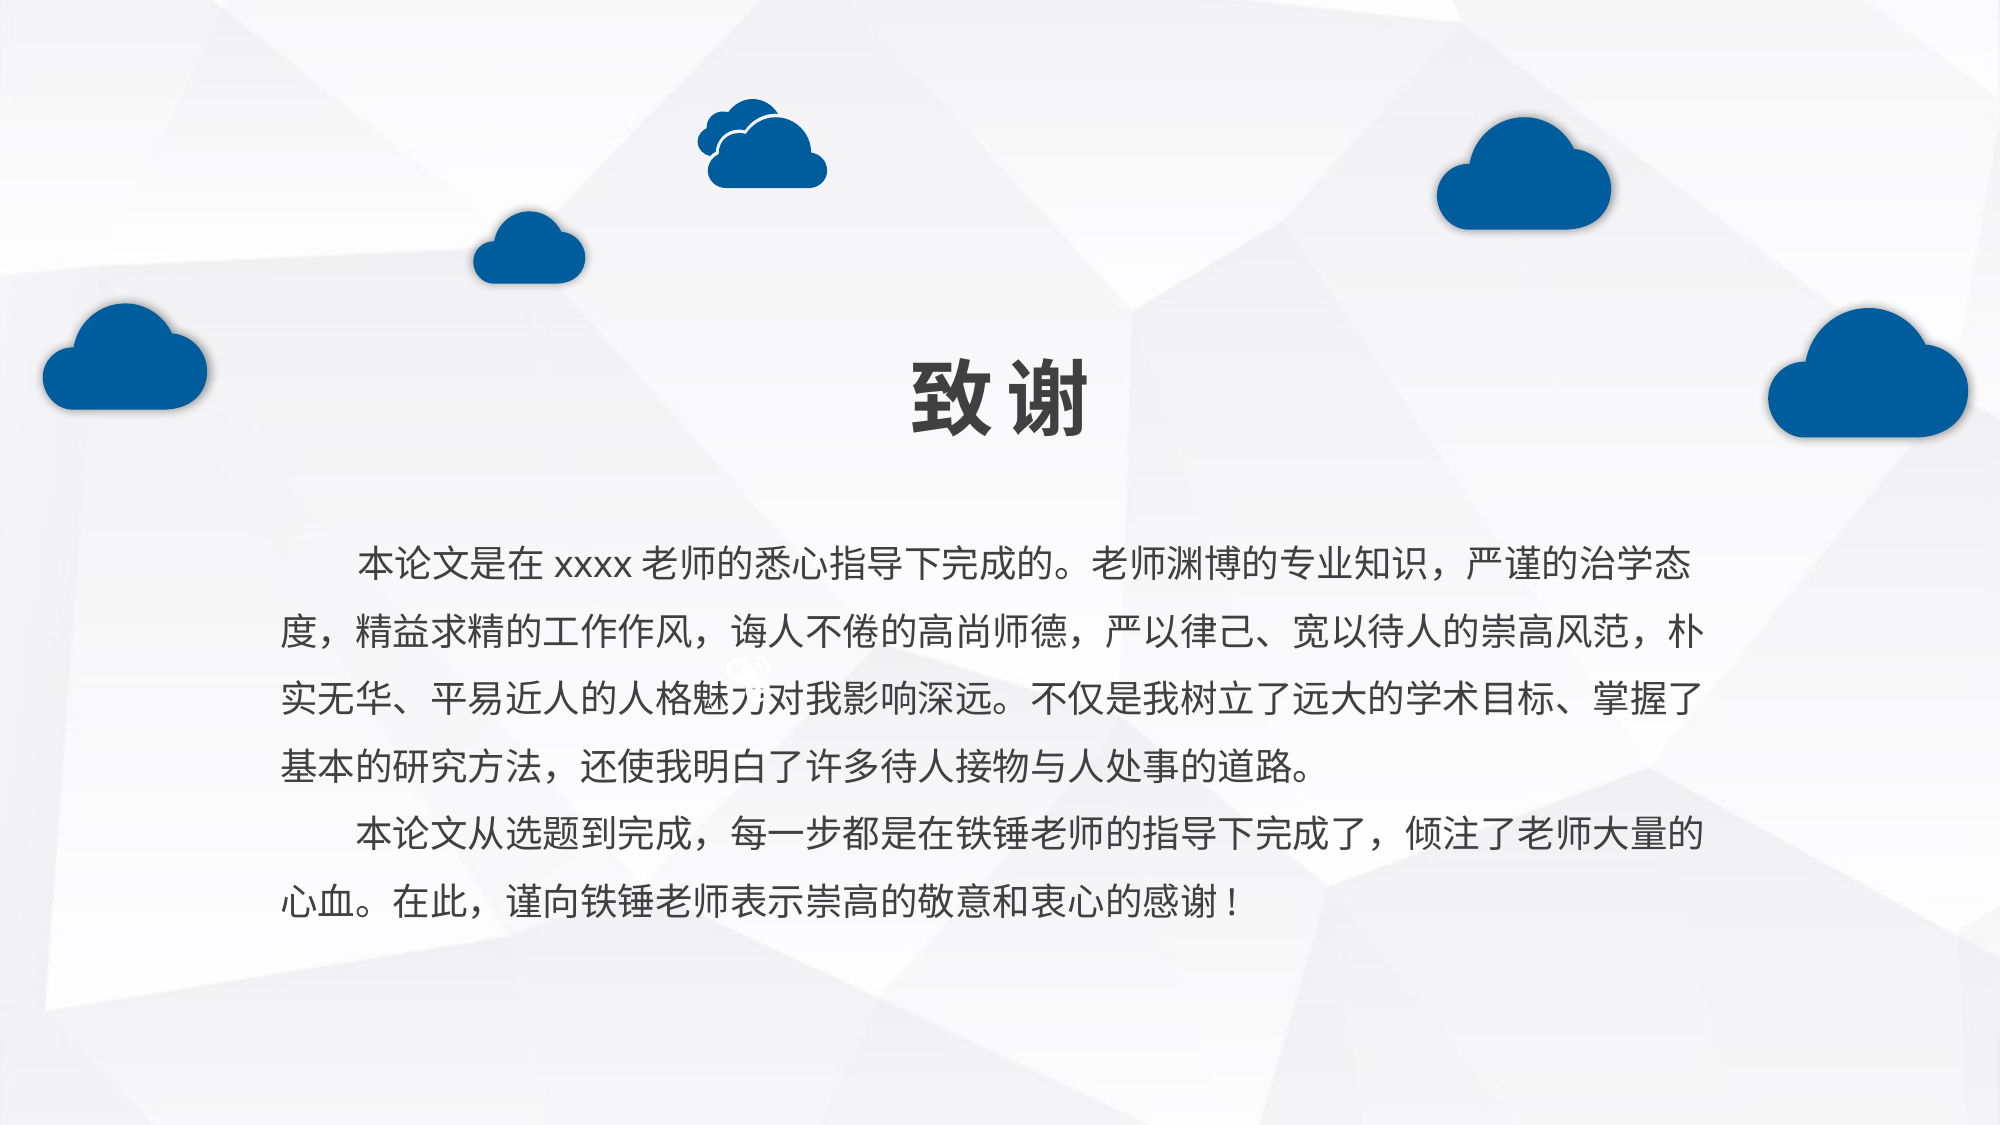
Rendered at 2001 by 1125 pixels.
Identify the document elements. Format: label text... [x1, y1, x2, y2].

text_box [473, 211, 586, 284]
text_box [1436, 117, 1612, 230]
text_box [697, 99, 828, 189]
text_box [724, 655, 771, 704]
text_box 本论文是在xxxx老师的悉心指导下完成的。老师渊博的专业知识，严谨的治学态度，精益求精的工作作风，诲人不倦的高尚师德，严以律己、宽以待人的崇高风范，朴实无华、平易近人的人格魅力对我影响深远。不仅是我树立了远大的学术目标、掌握了基本的研究方法，还使我明白了许多待人接物与人处事的道路。 本论文从选题到完成，每一步都是在铁锤老师的指导下完成了，倾注了老师大量的心血。在此，谨向铁锤老师表示崇高的敬意和衷心的感谢! [265, 510, 1735, 931]
text_box 致谢 [895, 339, 1105, 454]
text_box [1768, 308, 1969, 438]
text_box [42, 303, 208, 410]
picture [0, 0, 2000, 1125]
